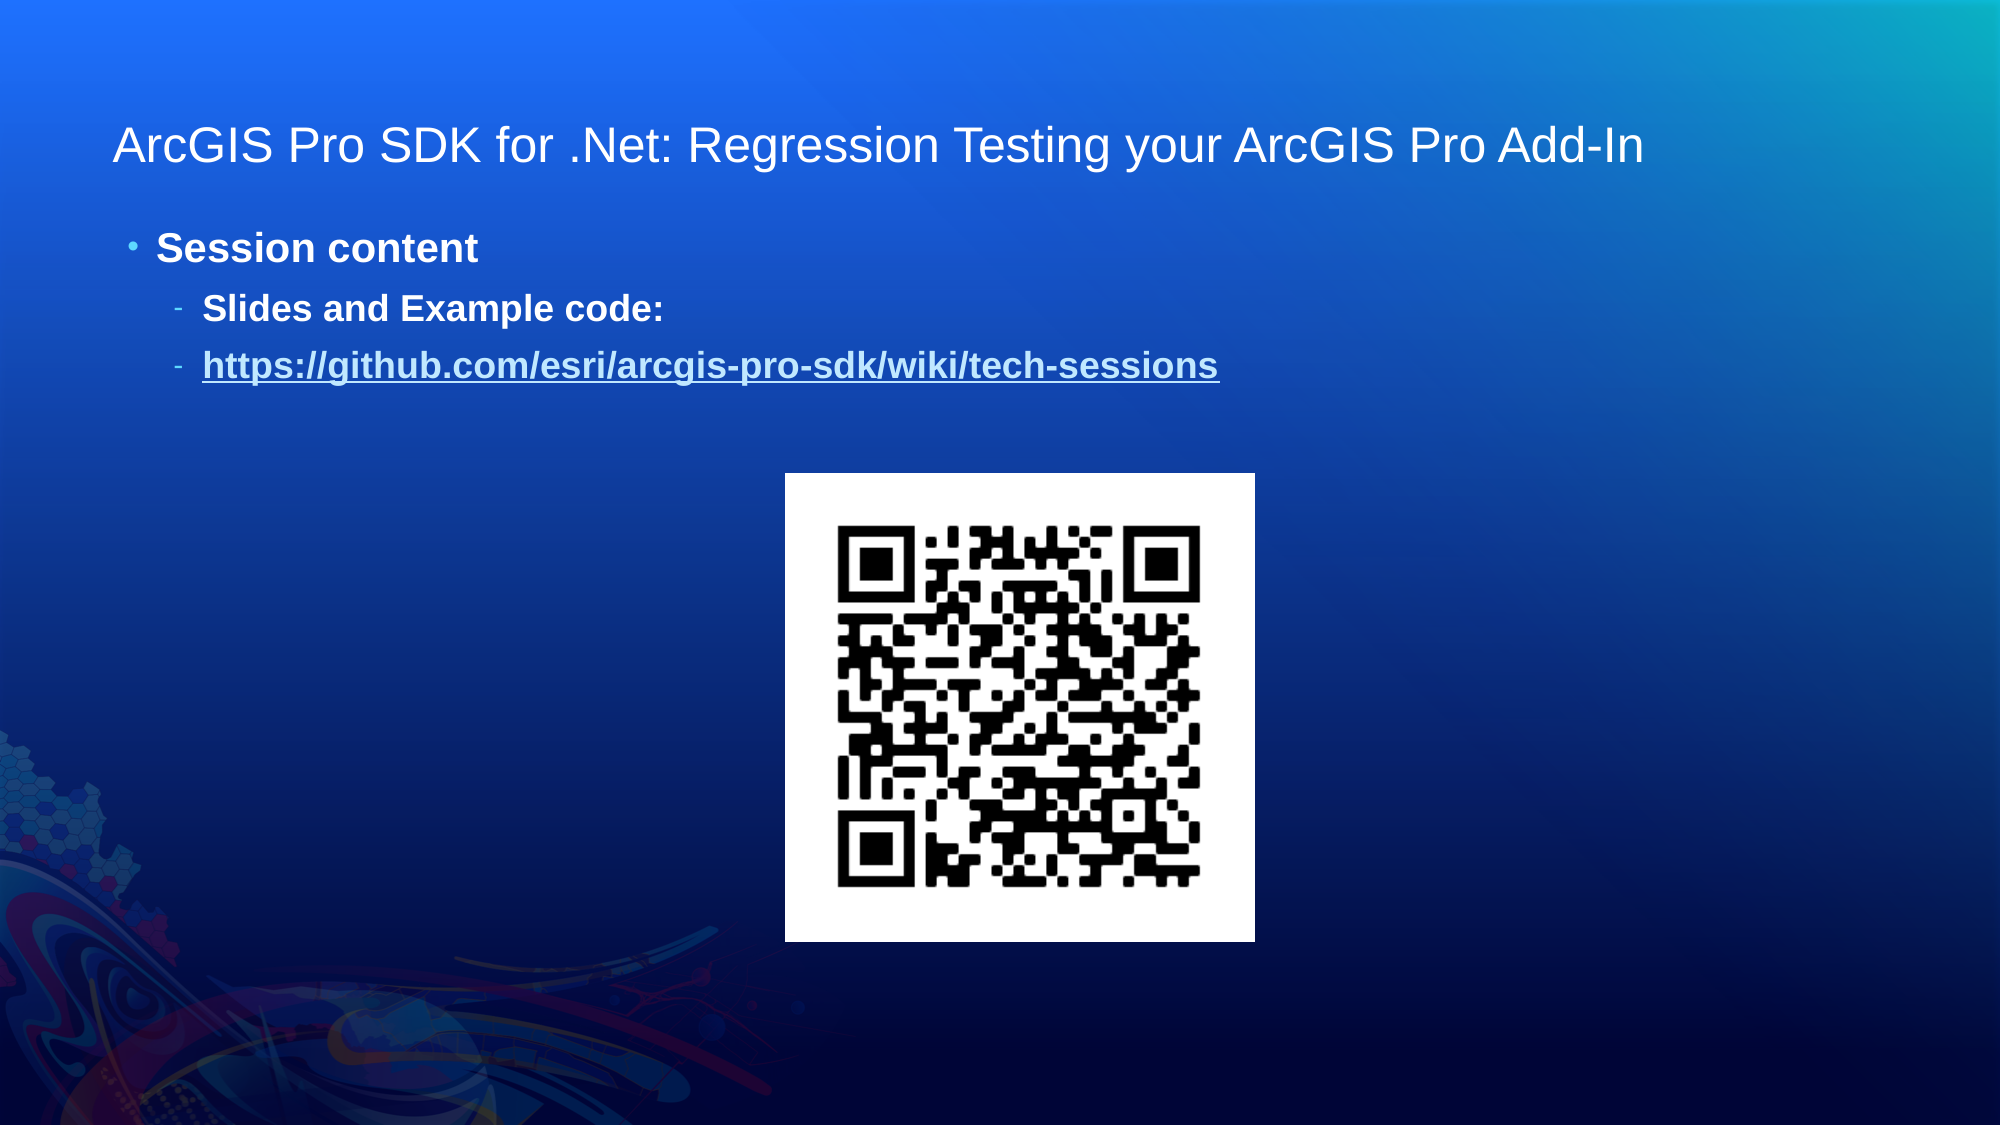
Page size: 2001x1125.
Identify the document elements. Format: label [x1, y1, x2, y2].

picture [785, 472, 1255, 943]
text_box [0, 0, 2000, 1125]
